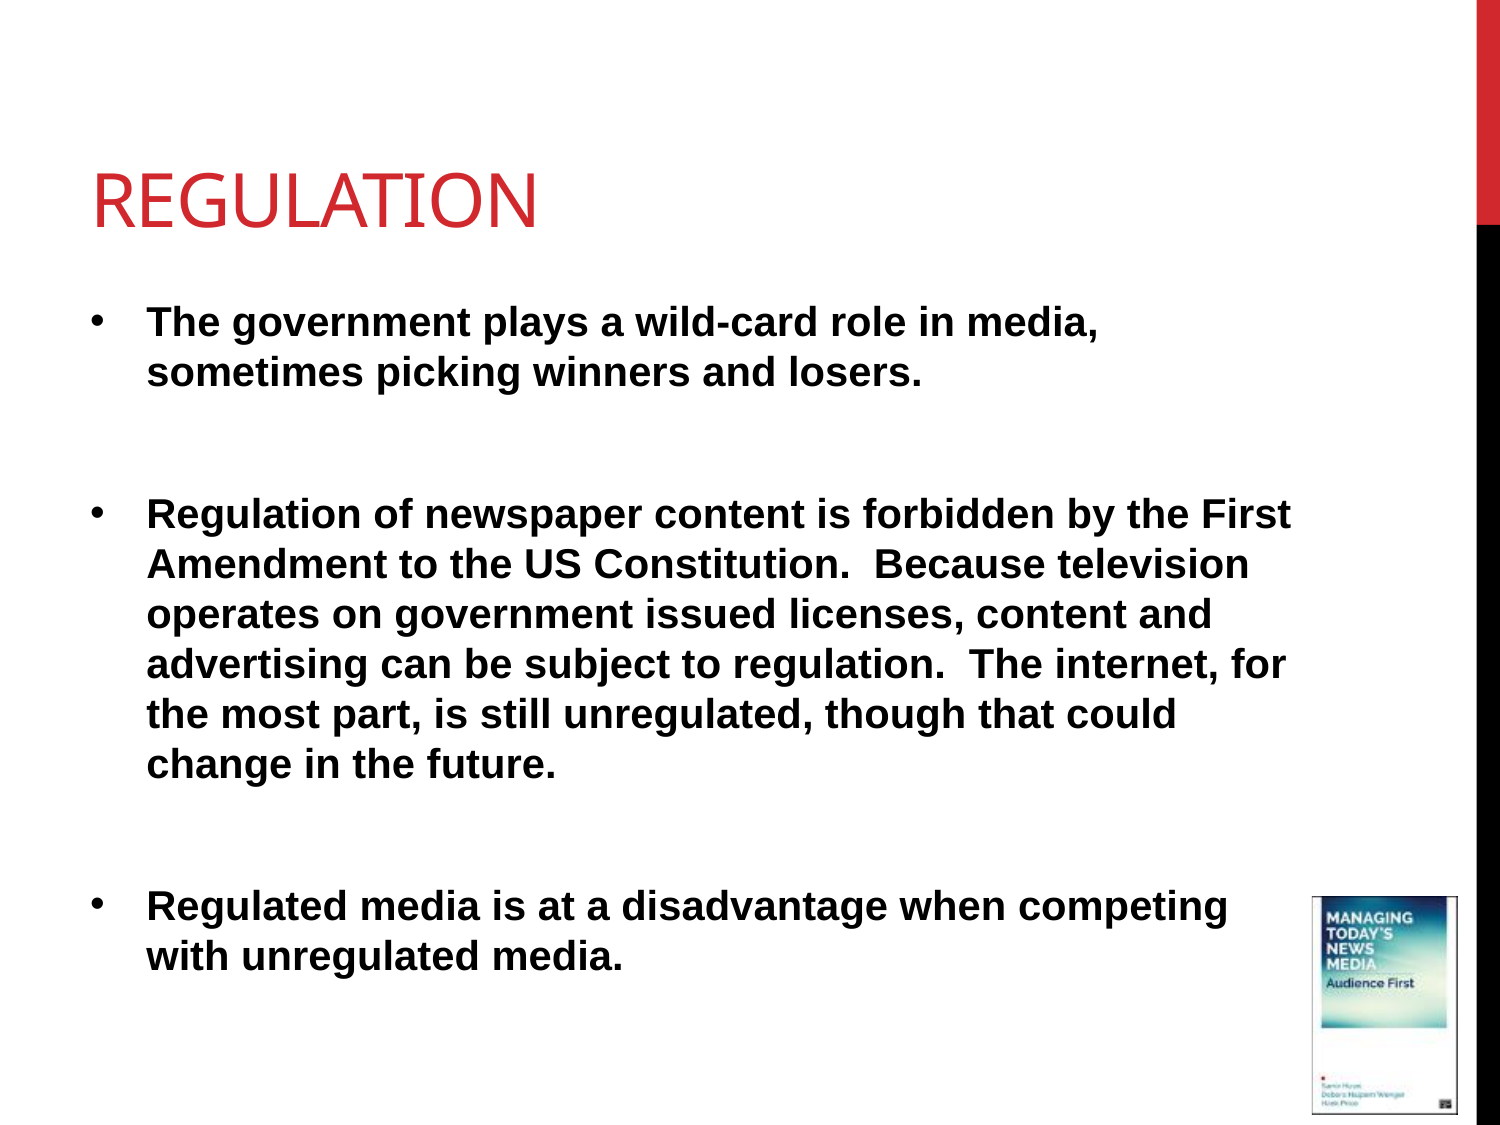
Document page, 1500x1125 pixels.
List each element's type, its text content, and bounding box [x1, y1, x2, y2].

picture [1311, 896, 1458, 1115]
title Regulation [75, 25, 1025, 250]
list The government plays a wild-card role in media, sometimes picking winners and losers. Regulation of newspaper content is forbidden by the First Amendment to the US Constitution. Because television operates on government issued licenses, content and advertising can be subject to regulation. The internet, for the most part, is still unregulated, though that could change in the future. Regulated media is at a disadvantage when competing with unregulated media. [75, 287, 1325, 1005]
